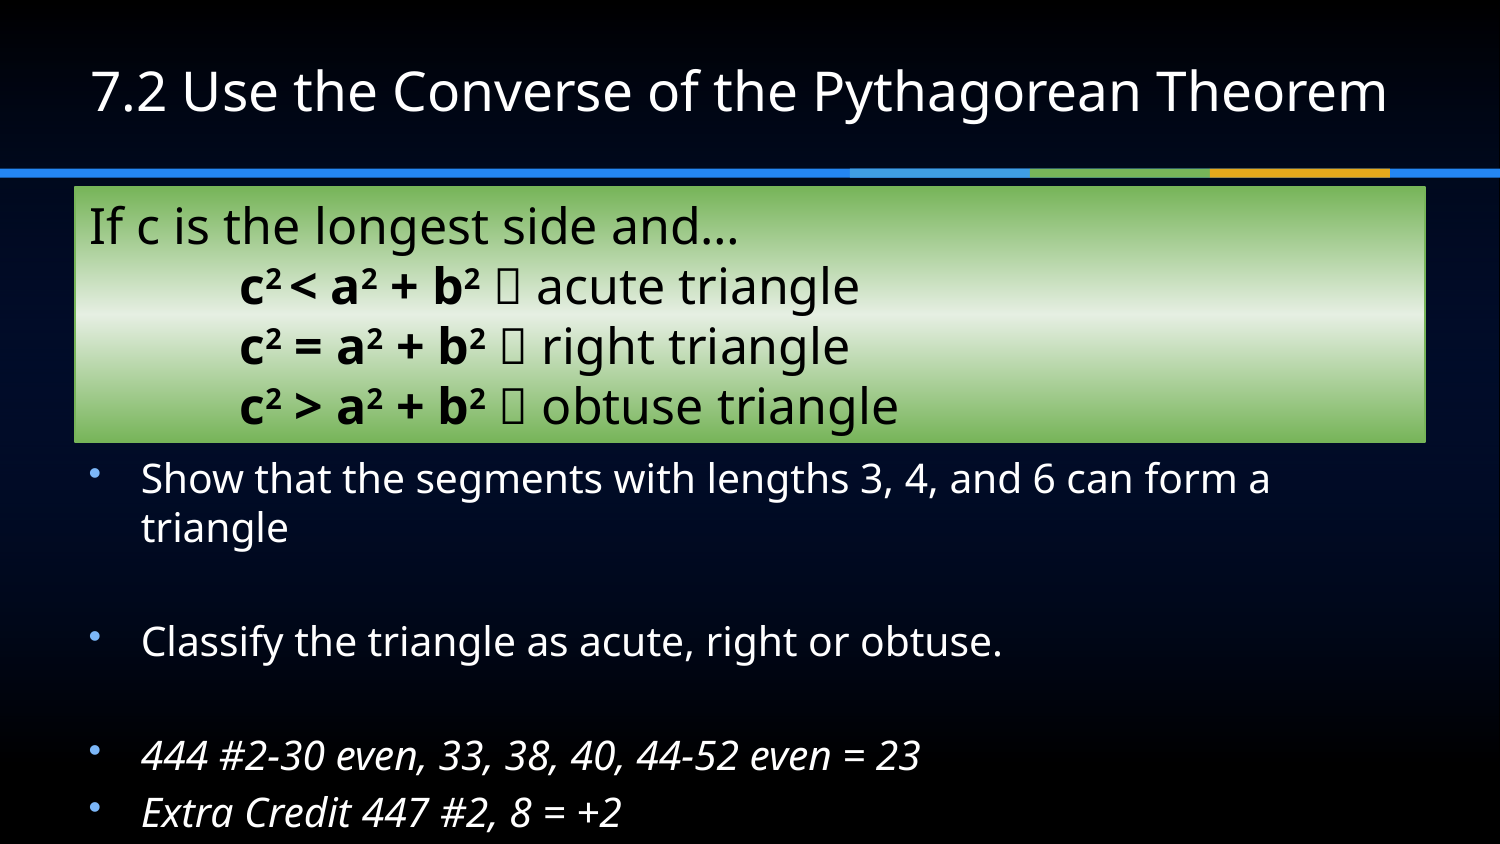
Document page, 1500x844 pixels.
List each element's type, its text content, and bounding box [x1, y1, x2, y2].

list Show that the segments with lengths 3, 4, and 6 can form a triangle Classify the triangle as acute, right or obtuse. 444 #2-30 even, 33, 38, 40, 44-52 even = 23 Extra Credit 447 #2, 8 = +2 [75, 444, 1425, 844]
title 7.2 Use the Converse of the Pythagorean Theorem [75, 18, 1425, 160]
text_box If c is the longest side and… c2 < a2 + b2  acute triangle c2 = a2 + b2  right triangle c2 > a2 + b2  obtuse triangle [74, 186, 1426, 443]
